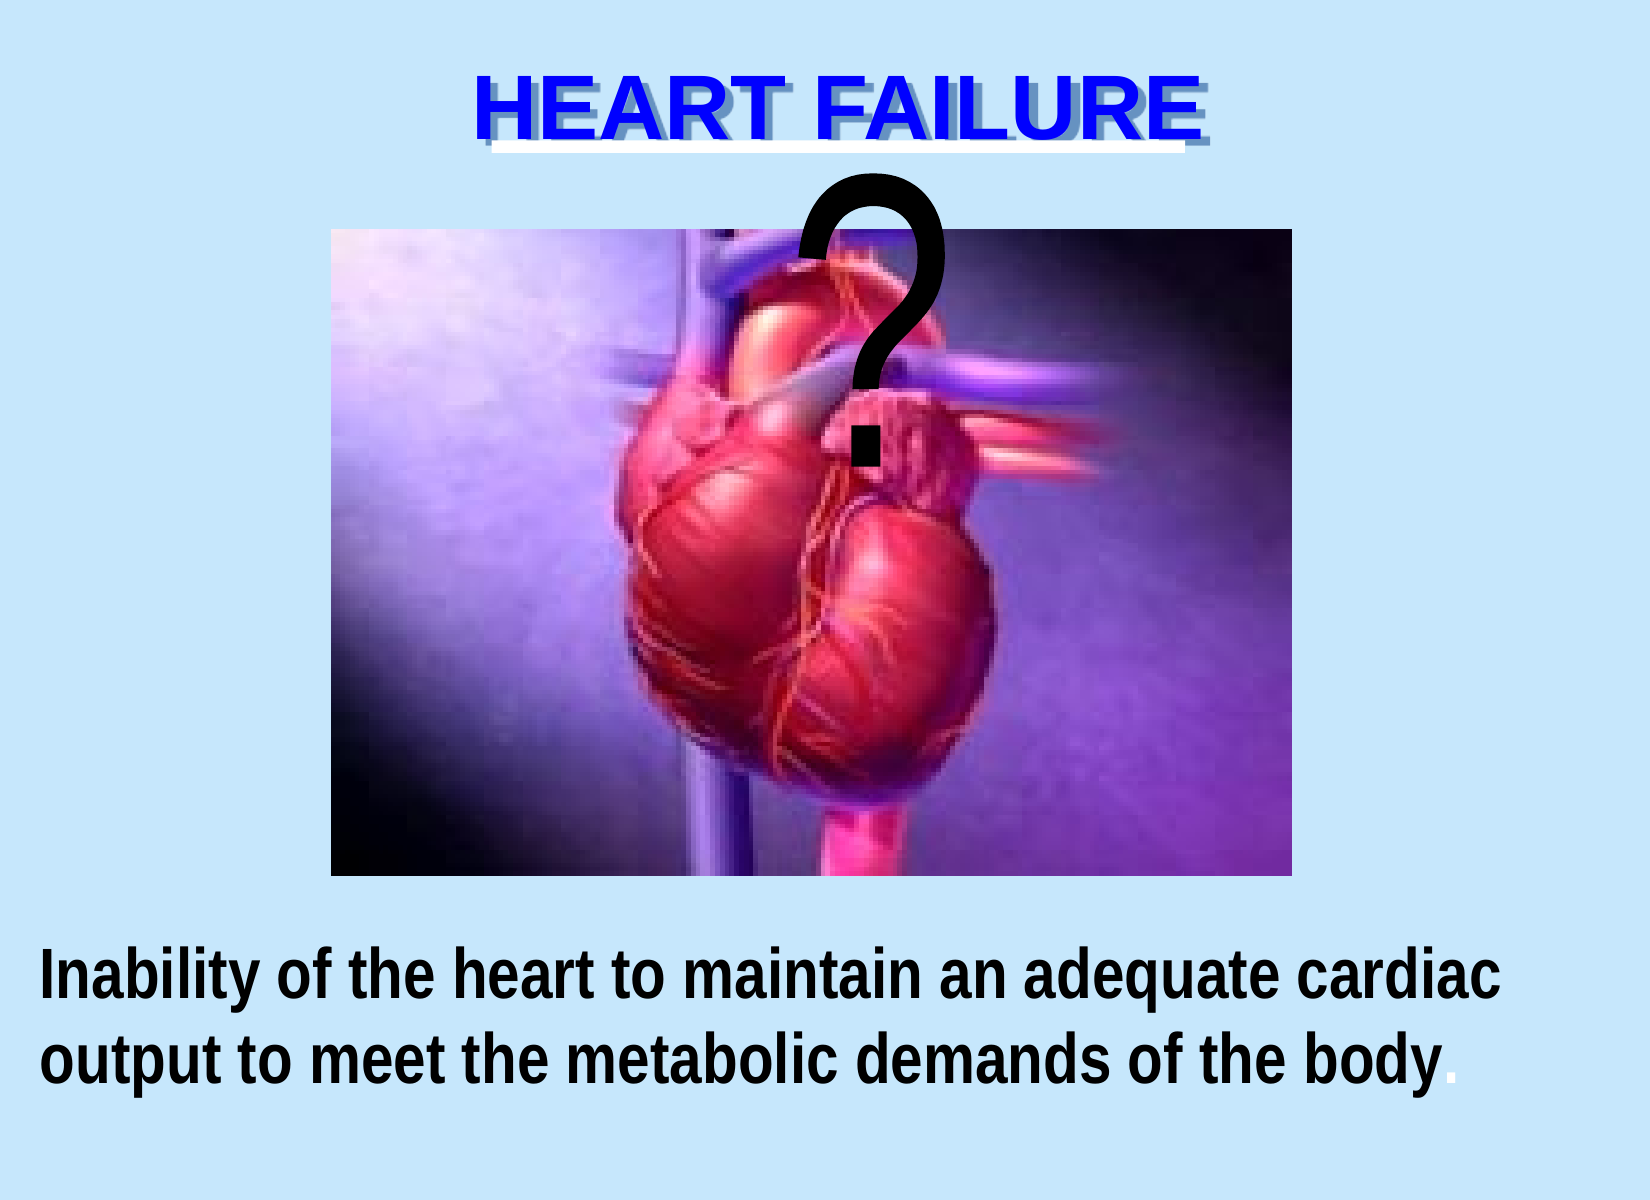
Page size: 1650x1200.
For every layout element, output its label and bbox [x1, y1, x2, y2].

text_box [24, 0, 1626, 1200]
picture [331, 229, 1292, 877]
